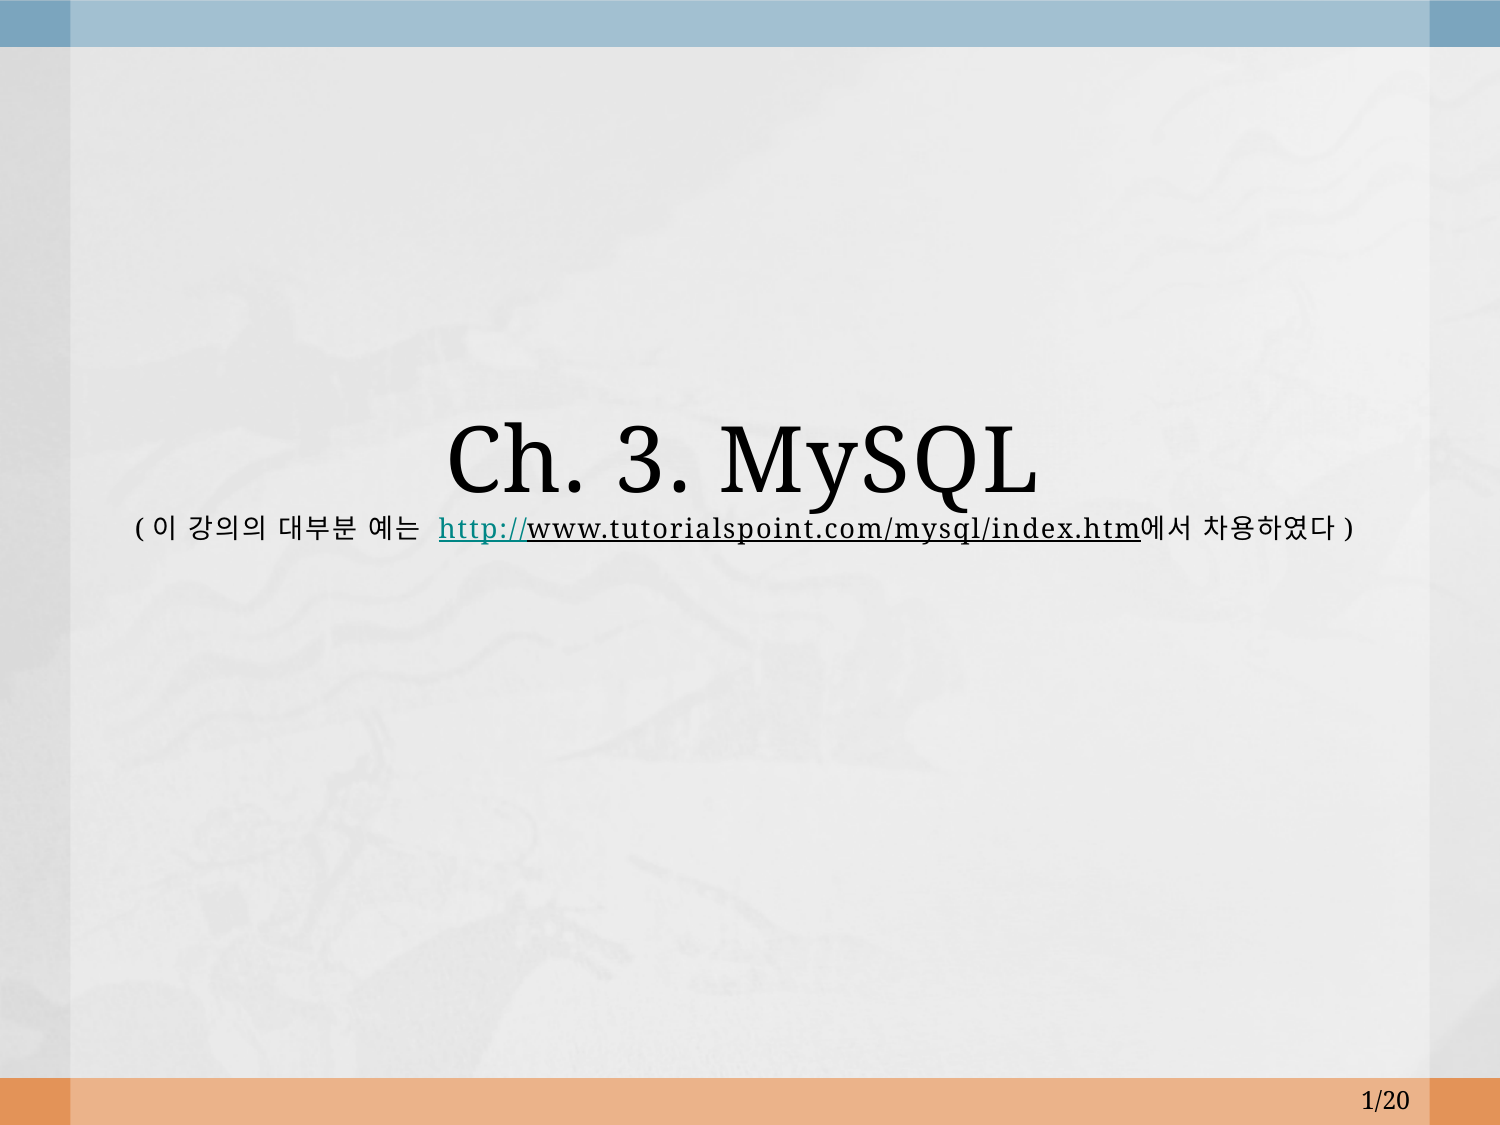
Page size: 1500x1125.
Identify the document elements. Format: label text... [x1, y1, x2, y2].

slide_number 1 [1074, 1078, 1425, 1125]
title Ch. 3. MySQL (이 강의의 대부분 예는 http://www.tutorialspoint.com/mysql/index.htm에서 차용하였다) [117, 351, 1372, 598]
